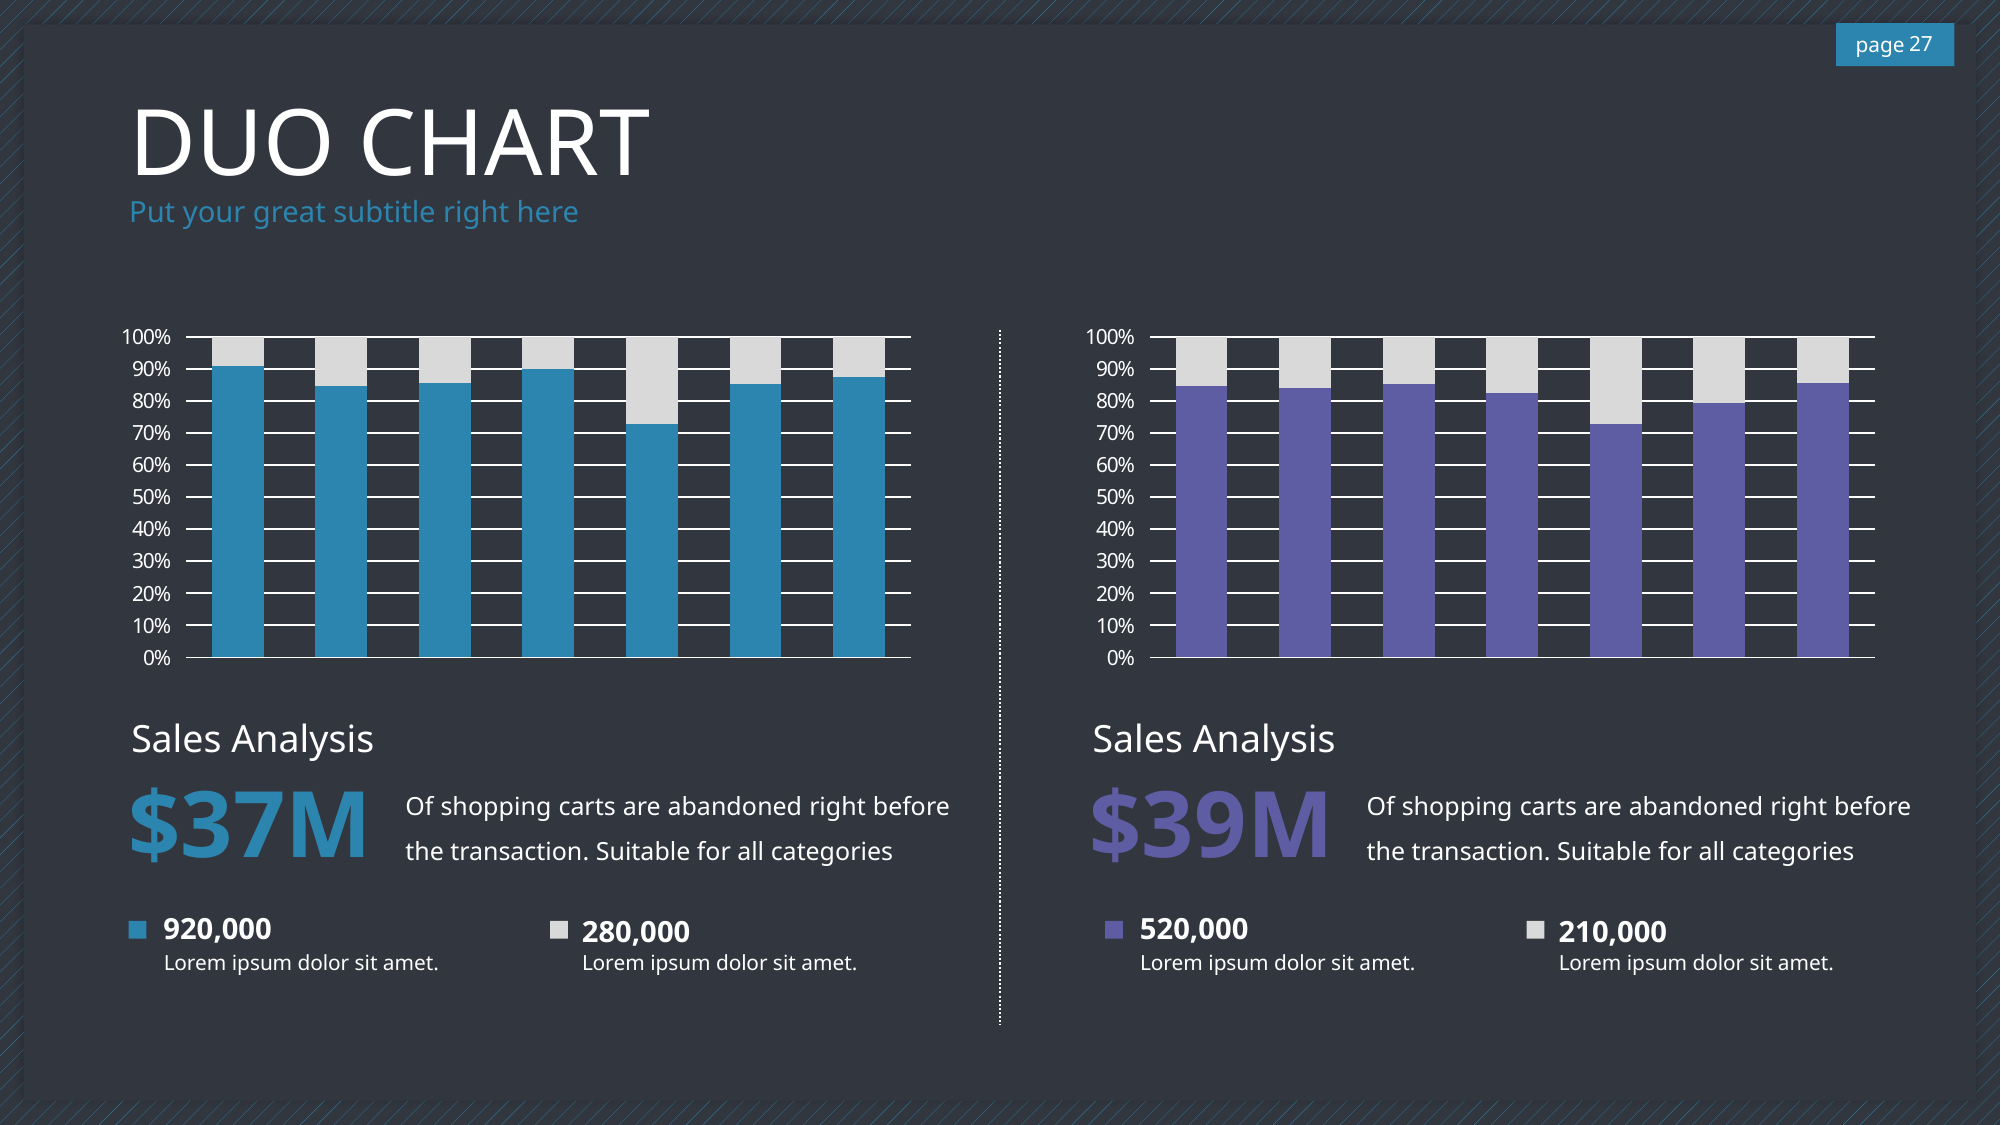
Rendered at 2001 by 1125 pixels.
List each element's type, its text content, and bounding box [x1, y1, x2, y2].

text_box [1526, 920, 1545, 940]
text_box [128, 920, 147, 940]
text_box Sales Analysis [116, 707, 390, 768]
text_box Lorem ipsum dolor sit amet. [1543, 942, 1854, 983]
text_box 520,000 [1125, 903, 1264, 942]
text_box $39M [1074, 758, 1349, 884]
text_box 210,000 [1543, 905, 1682, 942]
text_box 920,000 [148, 903, 287, 942]
text_box [549, 920, 569, 940]
text_box Lorem ipsum dolor sit amet. [567, 942, 878, 983]
list Put your great subtitle right here [114, 190, 1840, 250]
chart [1068, 315, 1891, 679]
text_box Lorem ipsum dolor sit amet. [1125, 942, 1436, 983]
text_box Lorem ipsum dolor sit amet. [148, 942, 459, 983]
text_box [1104, 920, 1124, 940]
text_box Of shopping carts are abandoned right before the transaction. Suitable for all categories [1351, 768, 1927, 873]
slide_number 27 [1855, 22, 1948, 68]
text_box 280,000 [567, 905, 706, 942]
text_box Of shopping carts are abandoned right before the transaction. Suitable for all categories [390, 768, 966, 873]
title DUO CHART [114, 64, 1840, 190]
text_box Sales Analysis [1077, 707, 1351, 768]
text_box $37M [113, 758, 388, 884]
chart [104, 315, 928, 679]
